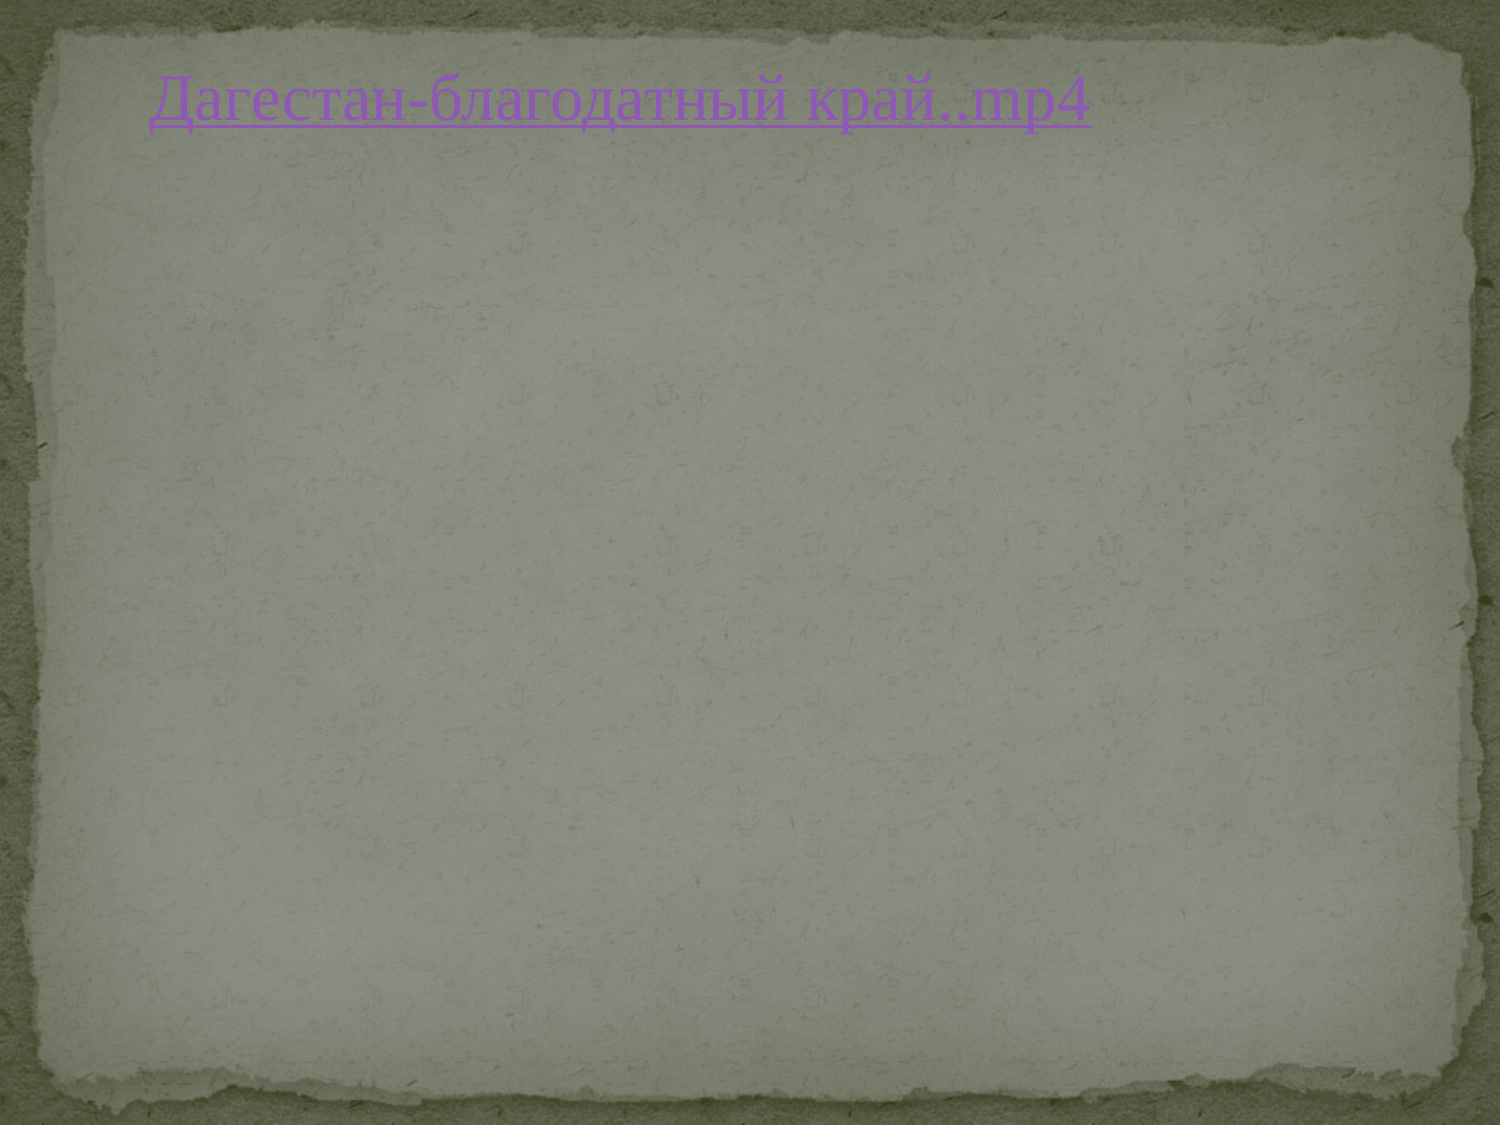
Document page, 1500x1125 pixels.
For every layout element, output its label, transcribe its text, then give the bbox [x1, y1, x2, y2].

text_box Дагестан-благодатный край..mp4 [117, 46, 1383, 142]
